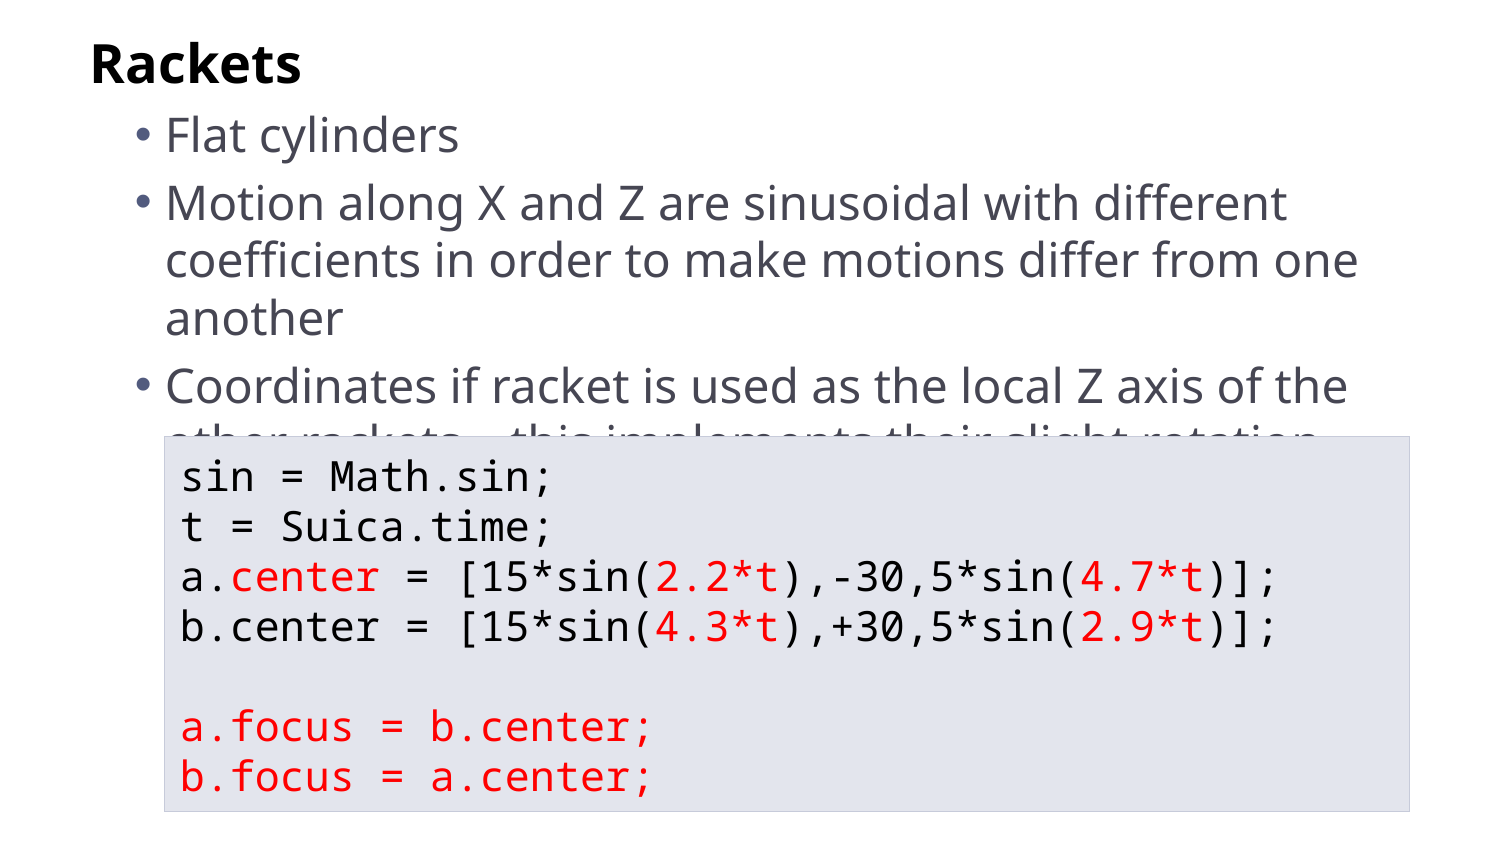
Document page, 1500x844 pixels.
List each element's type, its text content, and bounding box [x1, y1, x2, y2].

text_box sin = Math.sin; t = Suica.time; a.center = [15*sin(2.2*t),-30,5*sin(4.7*t)]; b.center = [15*sin(4.3*t),+30,5*sin(2.9*t)]; a.focus = b.center; b.focus = a.center; [164, 436, 1410, 812]
list Rackets Flat cylinders Motion along X and Z are sinusoidal with different coefficients in order to make motions differ from one another Coordinates if racket is used as the local Z axis of the other rackets – this implements their slight rotation [75, 21, 1475, 835]
